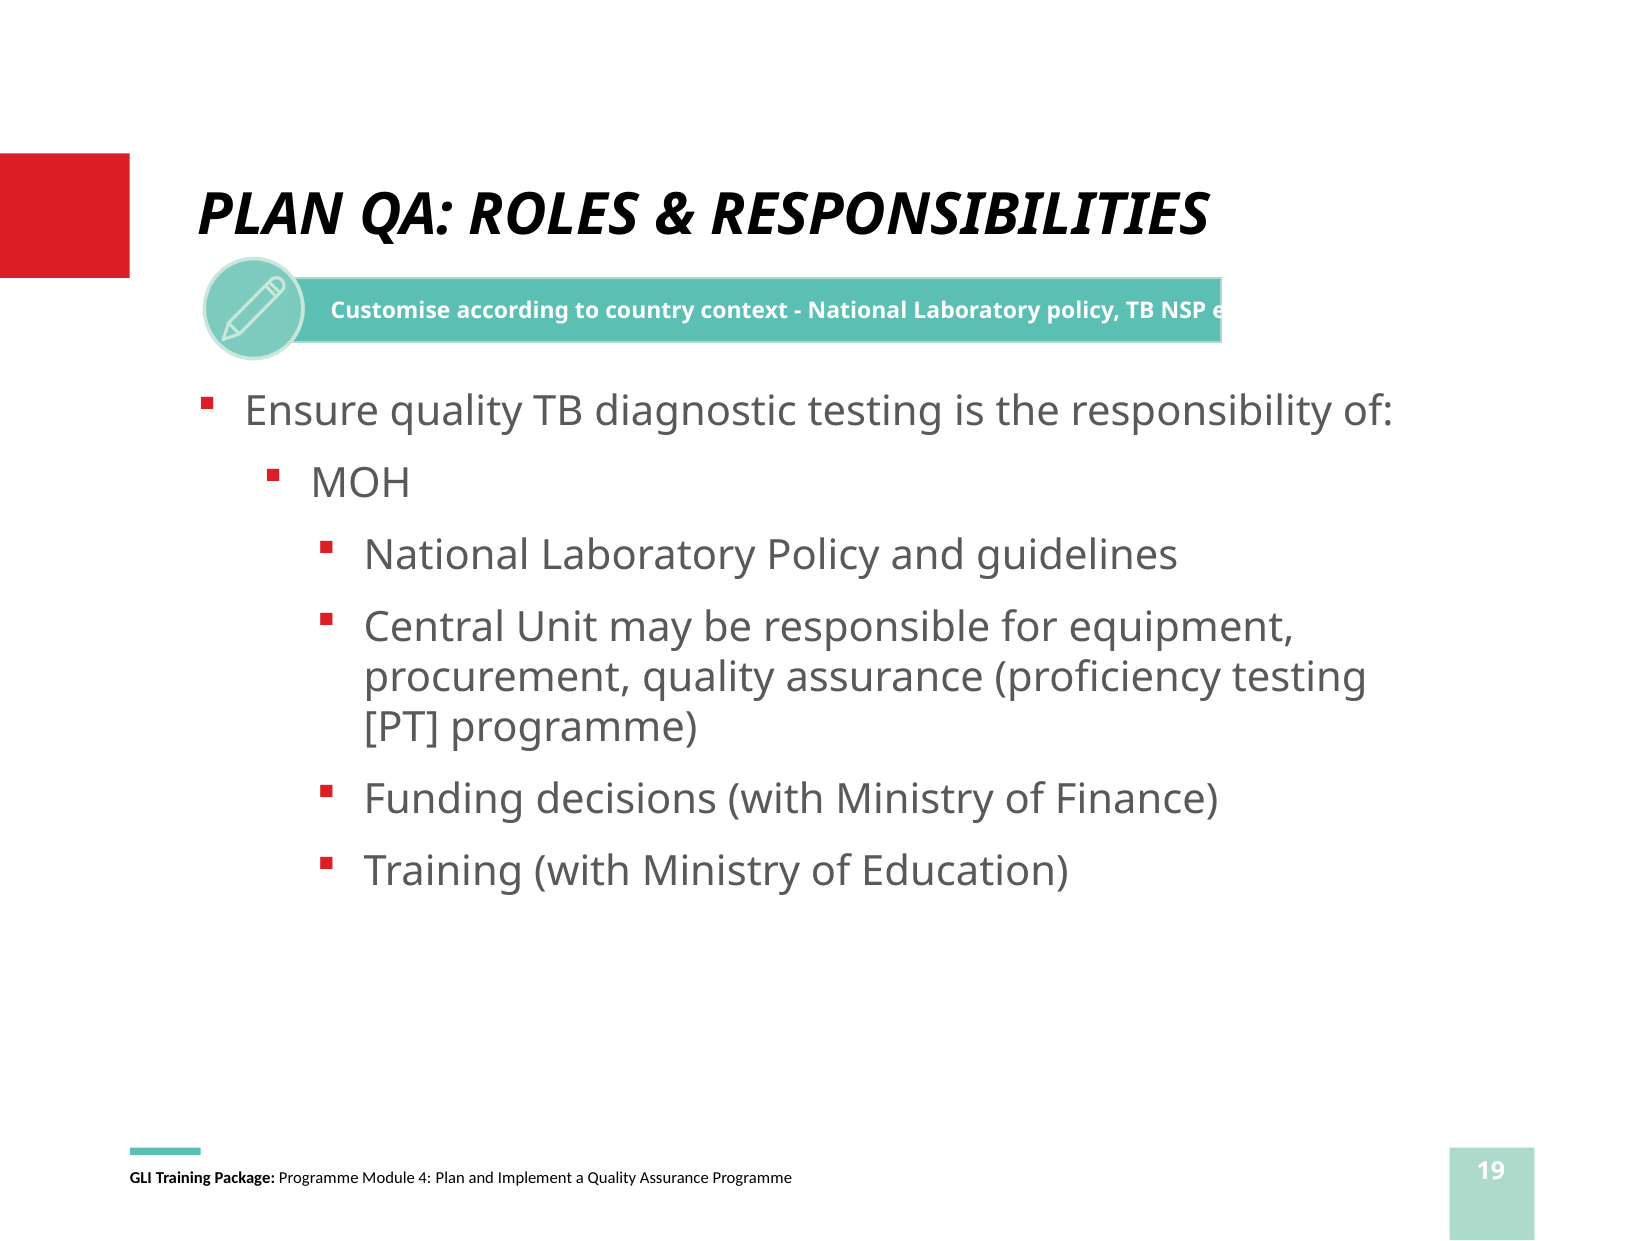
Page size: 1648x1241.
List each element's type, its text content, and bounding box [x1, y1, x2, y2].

text_box Customise according to country context - National Laboratory policy, TB NSP etc [315, 288, 1332, 331]
title PLAN QA: ROLES & RESPONSIBILITIES [197, 153, 1450, 278]
picture [197, 251, 310, 364]
list Ensure quality TB diagnostic testing is the responsibility of: MOH National Laboratory Policy and guidelines Central Unit may be responsible for equipment, procurement, quality assurance (proficiency testing [PT] programme) Funding decisions (with Ministry of Finance) Training (with Ministry of Education) [197, 383, 1450, 1141]
text_box [310, 278, 1222, 343]
